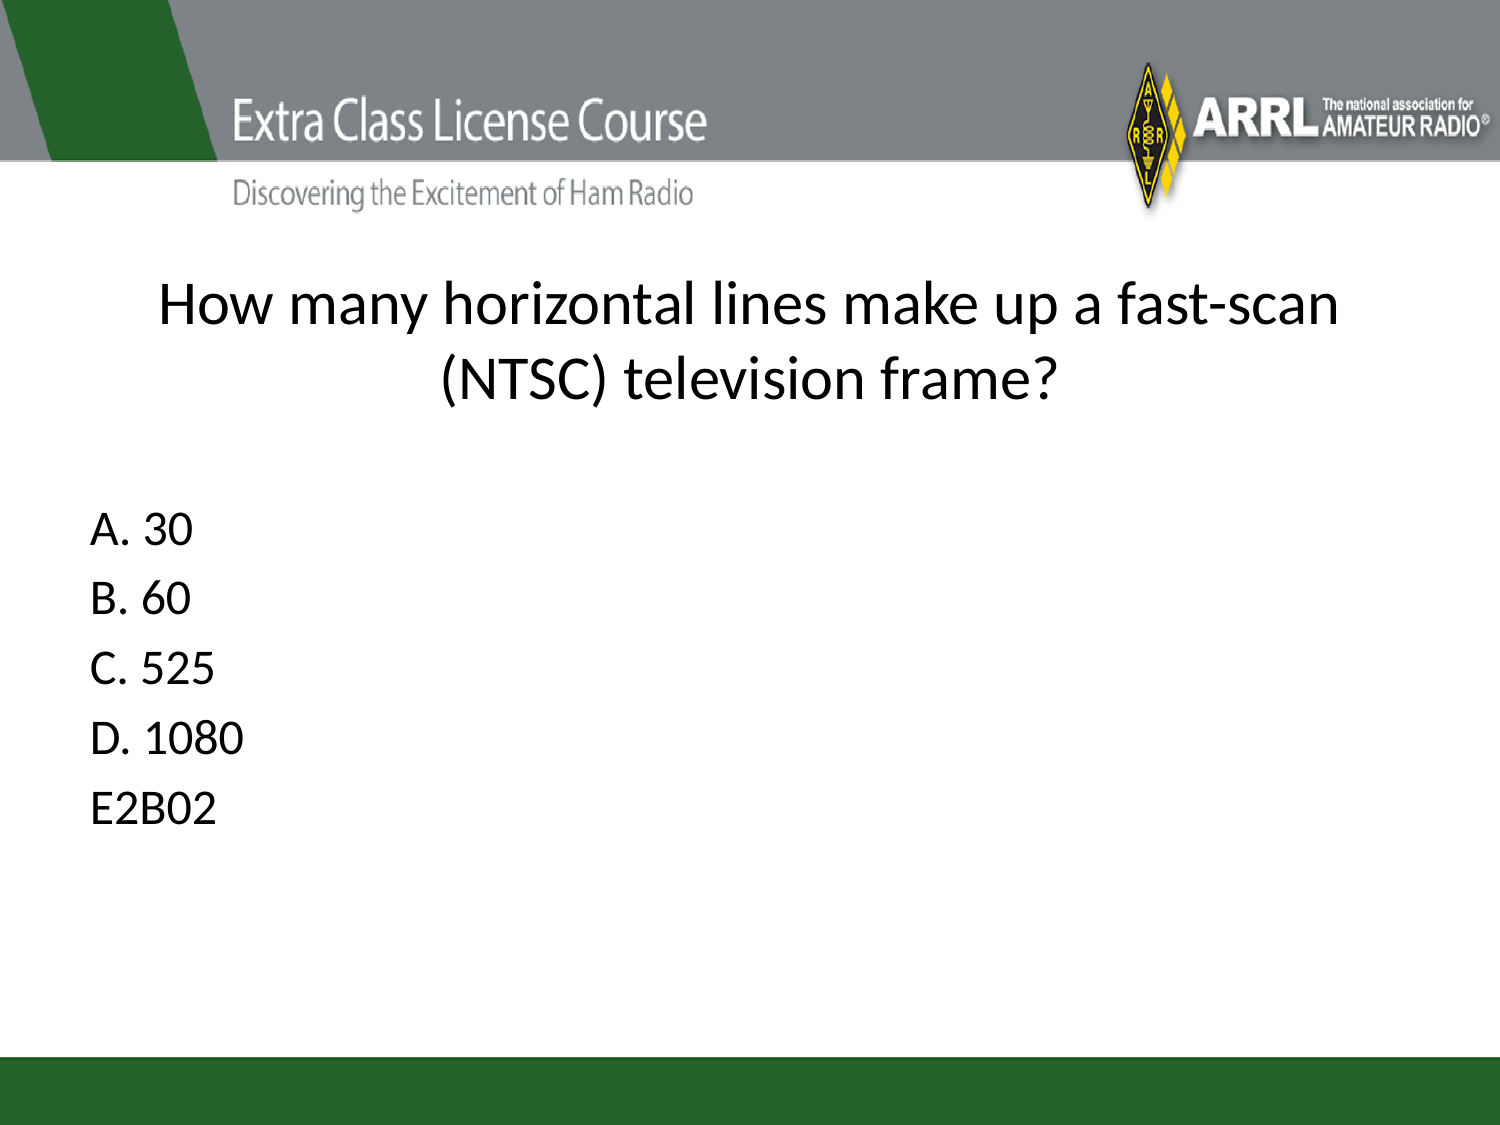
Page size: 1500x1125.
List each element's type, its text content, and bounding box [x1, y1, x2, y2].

list A. 30 B. 60 C. 525 D. 1080 E2B02 [75, 487, 1425, 1005]
picture [0, 0, 1500, 1125]
title How many horizontal lines make up a fast-scan (NTSC) television frame? [75, 254, 1425, 435]
